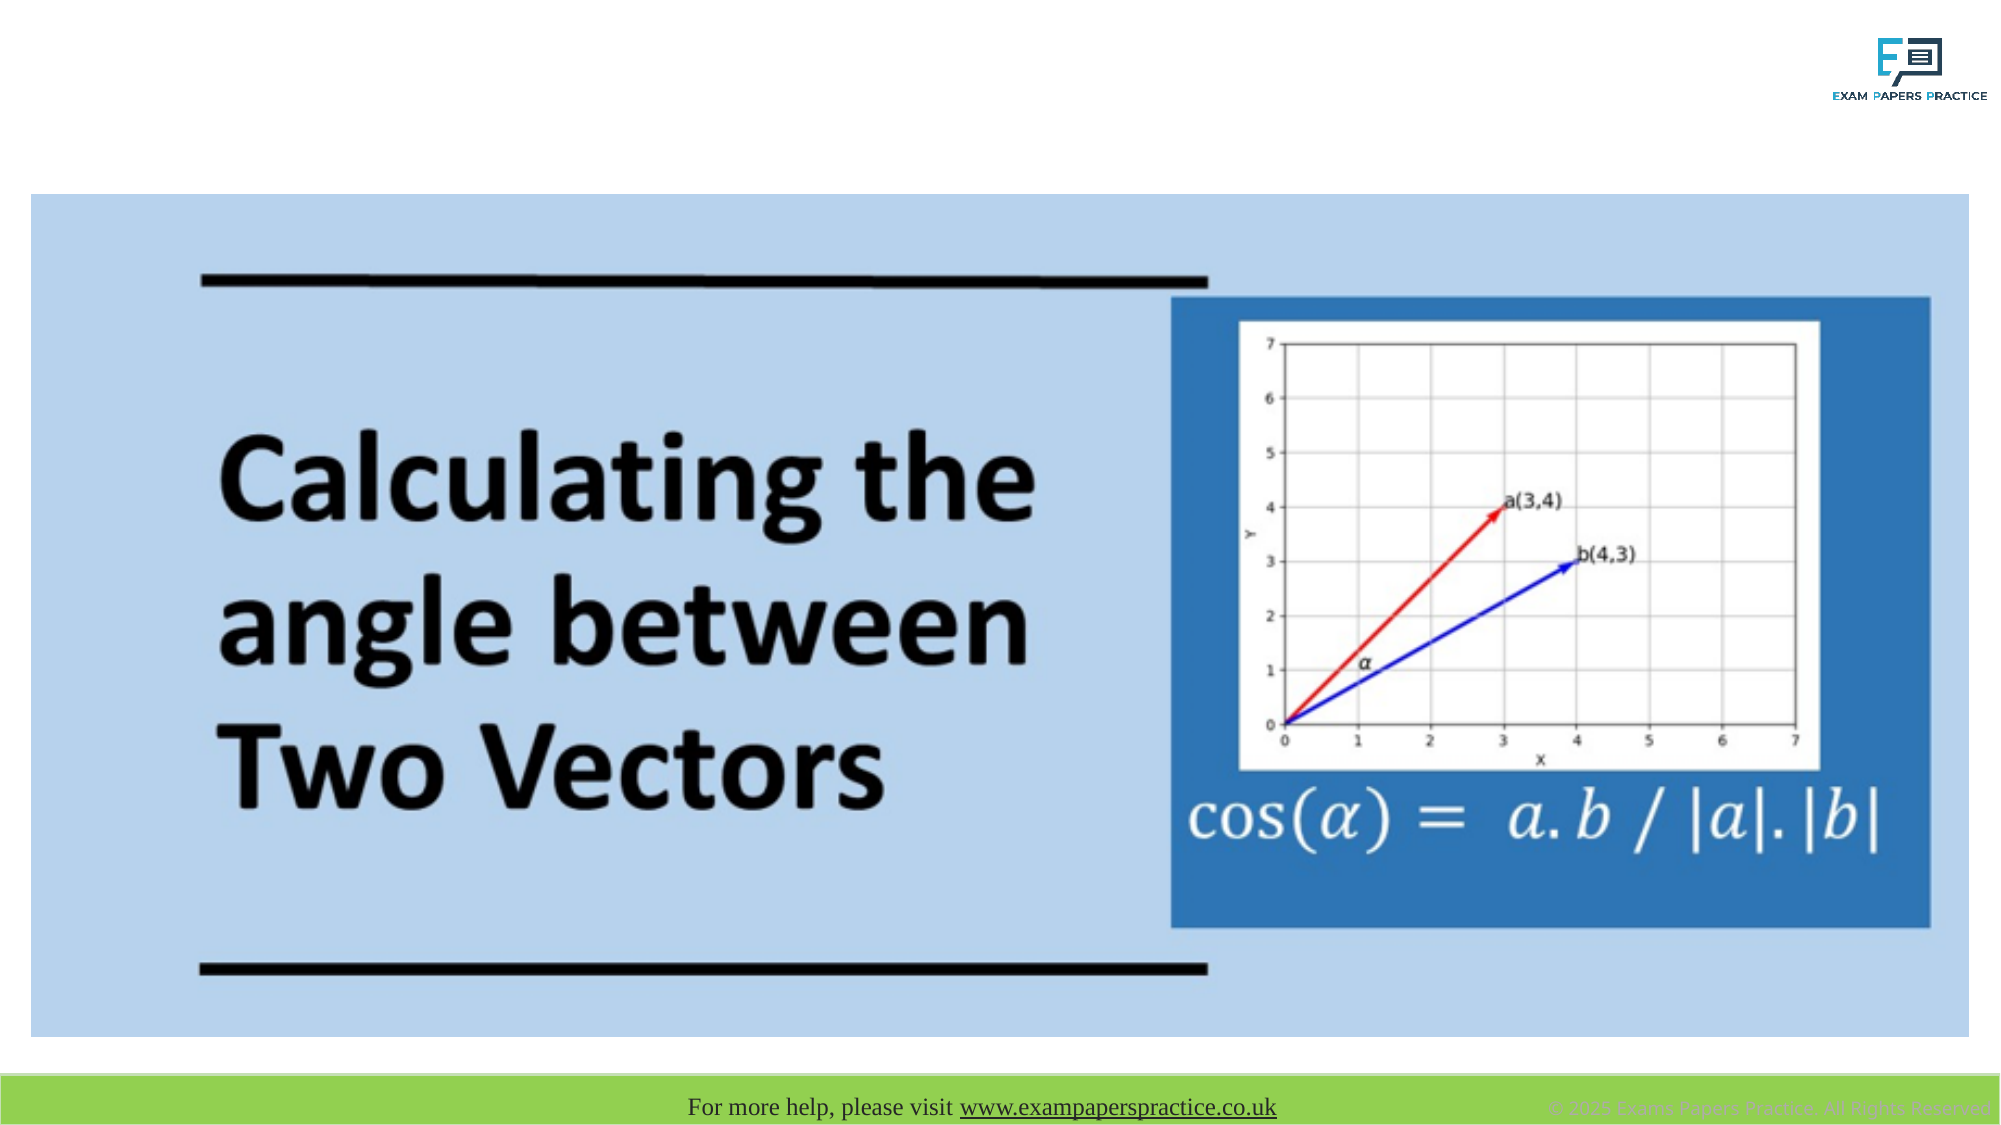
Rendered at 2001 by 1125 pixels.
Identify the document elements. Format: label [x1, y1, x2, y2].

picture [31, 194, 1969, 1037]
